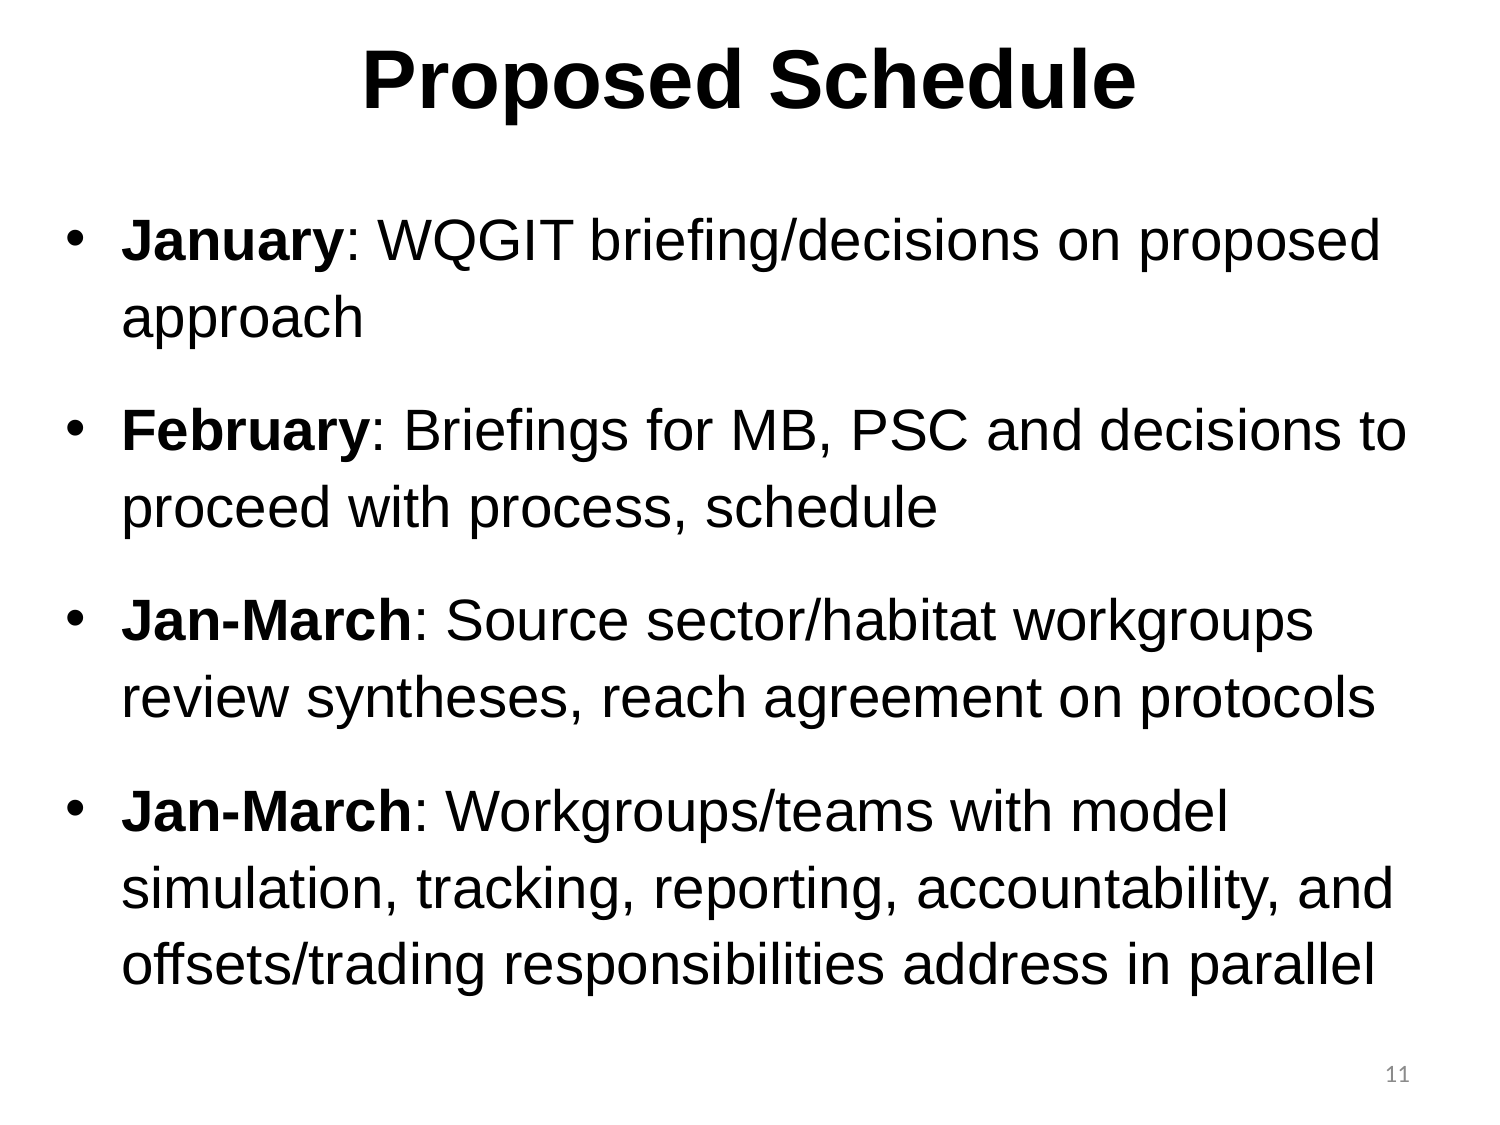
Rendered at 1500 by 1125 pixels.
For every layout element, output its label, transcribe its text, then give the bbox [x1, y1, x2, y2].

slide_number 11 [1074, 1042, 1425, 1103]
list January: WQGIT briefing/decisions on proposed approach February: Briefings for MB, PSC and decisions to proceed with process, schedule Jan-March: Source sector/habitat workgroups review syntheses, reach agreement on protocols Jan-March: Workgroups/teams with model simulation, tracking, reporting, accountability, and offsets/trading responsibilities address in parallel [50, 187, 1438, 1088]
title Proposed Schedule [75, 0, 1425, 150]
